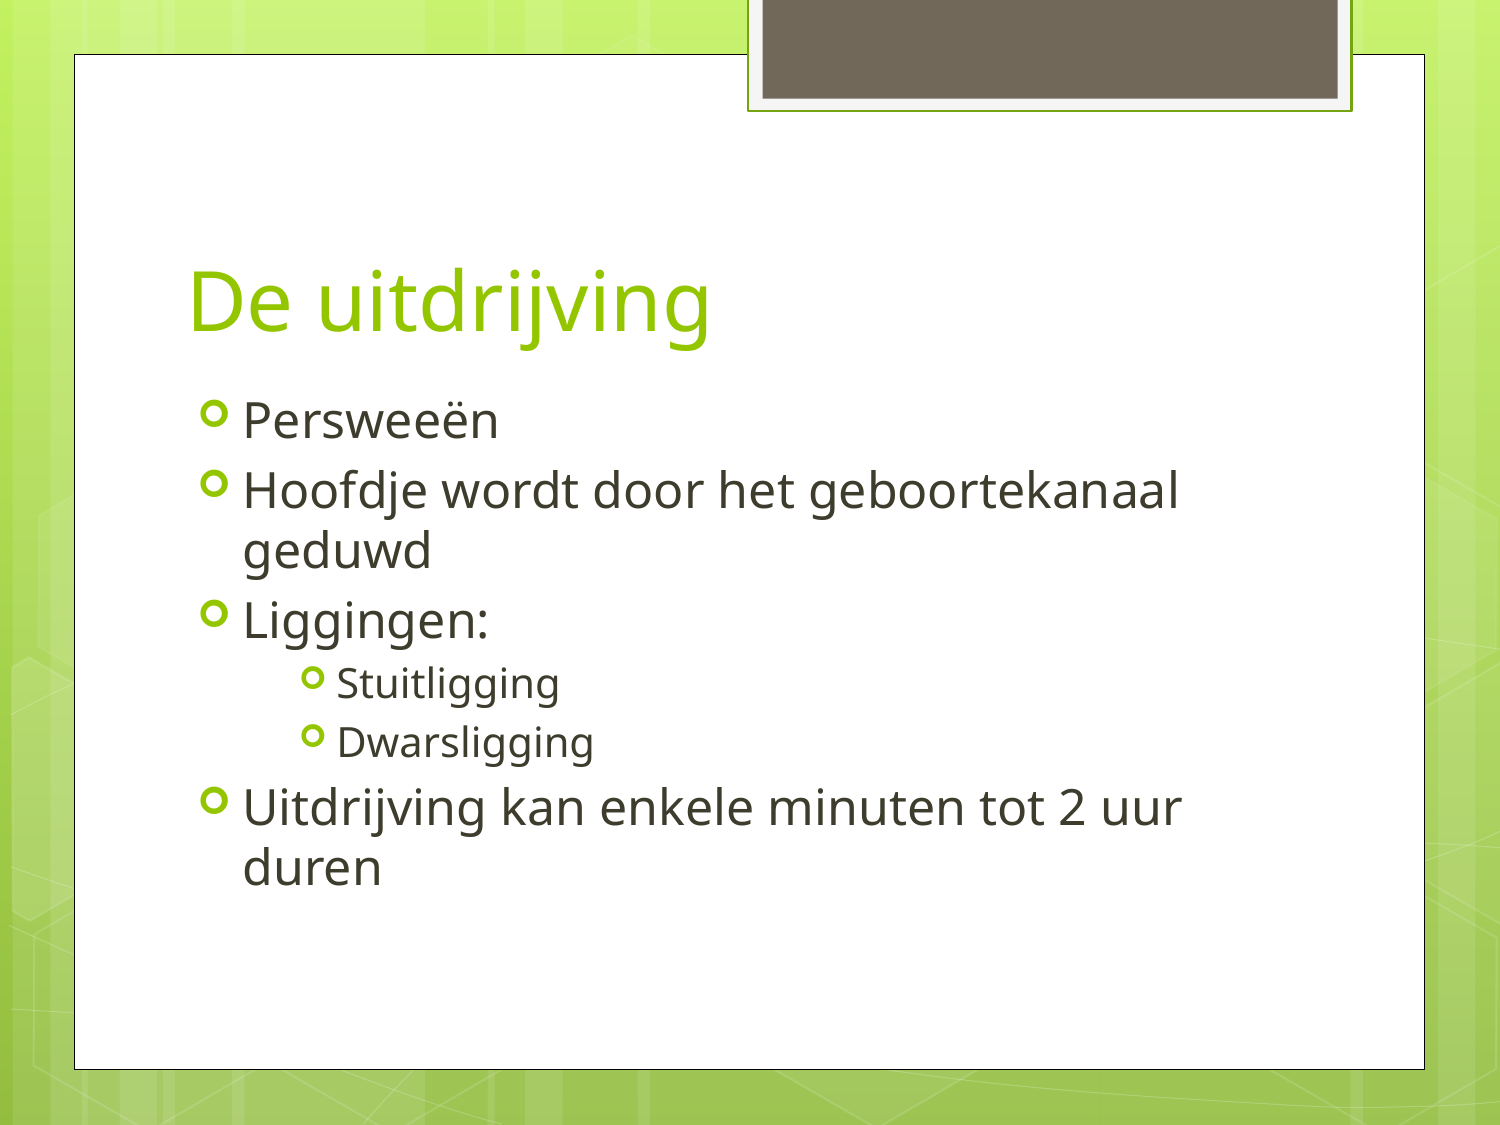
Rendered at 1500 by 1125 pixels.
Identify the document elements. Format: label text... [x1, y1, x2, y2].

title De uitdrijving [171, 168, 1324, 357]
list Persweeën Hoofdje wordt door het geboortekanaal geduwd Liggingen: Stuitligging Dwarsligging Uitdrijving kan enkele minuten tot 2 uur duren [171, 381, 1283, 957]
